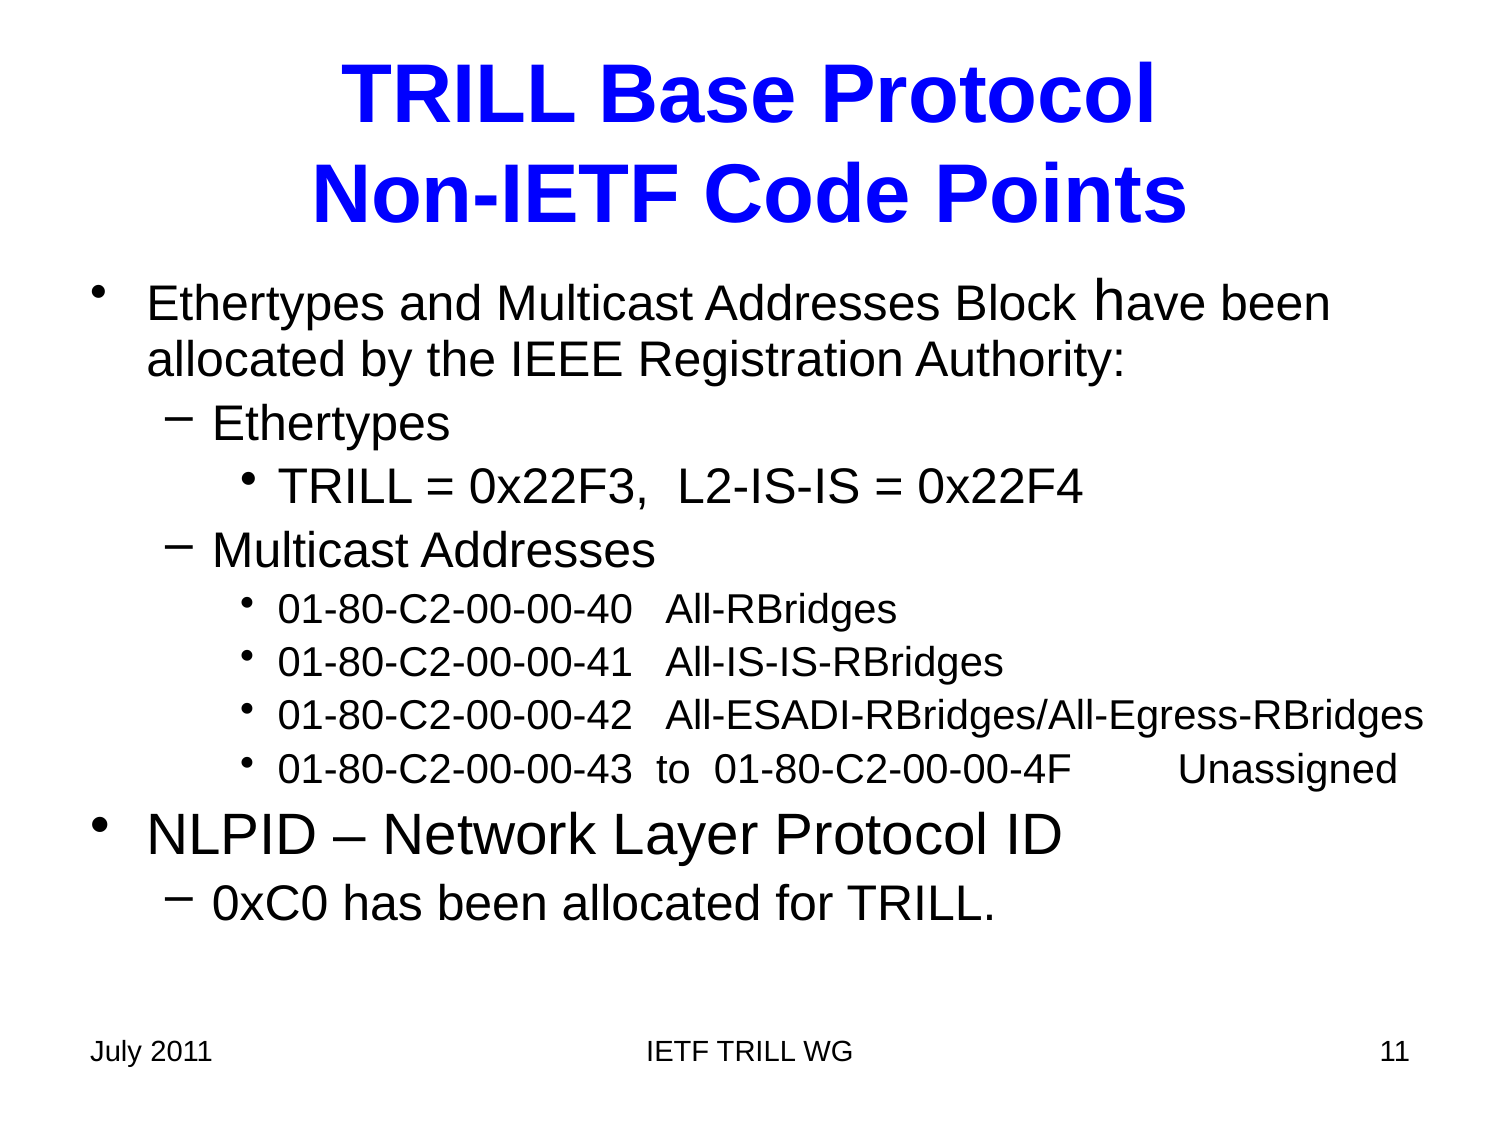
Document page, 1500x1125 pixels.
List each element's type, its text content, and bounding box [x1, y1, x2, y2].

list Ethertypes and Multicast Addresses Block have been allocated by the IEEE Registration Authority: Ethertypes TRILL = 0x22F3, L2-IS-IS = 0x22F4 Multicast Addresses 01-80-C2-00-00-40 All-RBridges 01-80-C2-00-00-41 All-IS-IS-RBridges 01-80-C2-00-00-42 All-ESADI-RBridges/All-Egress-RBridges 01-80-C2-00-00-43 to 01-80-C2-00-00-4F Unassigned NLPID – Network Layer Protocol ID 0xC0 has been allocated for TRILL. [75, 262, 1450, 1005]
title TRILL Base Protocol Non-IETF Code Points [75, 45, 1425, 233]
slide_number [74, 1024, 426, 1103]
slide_number 11 [1074, 1024, 1426, 1103]
footer IETF TRILL WG [512, 1024, 988, 1103]
